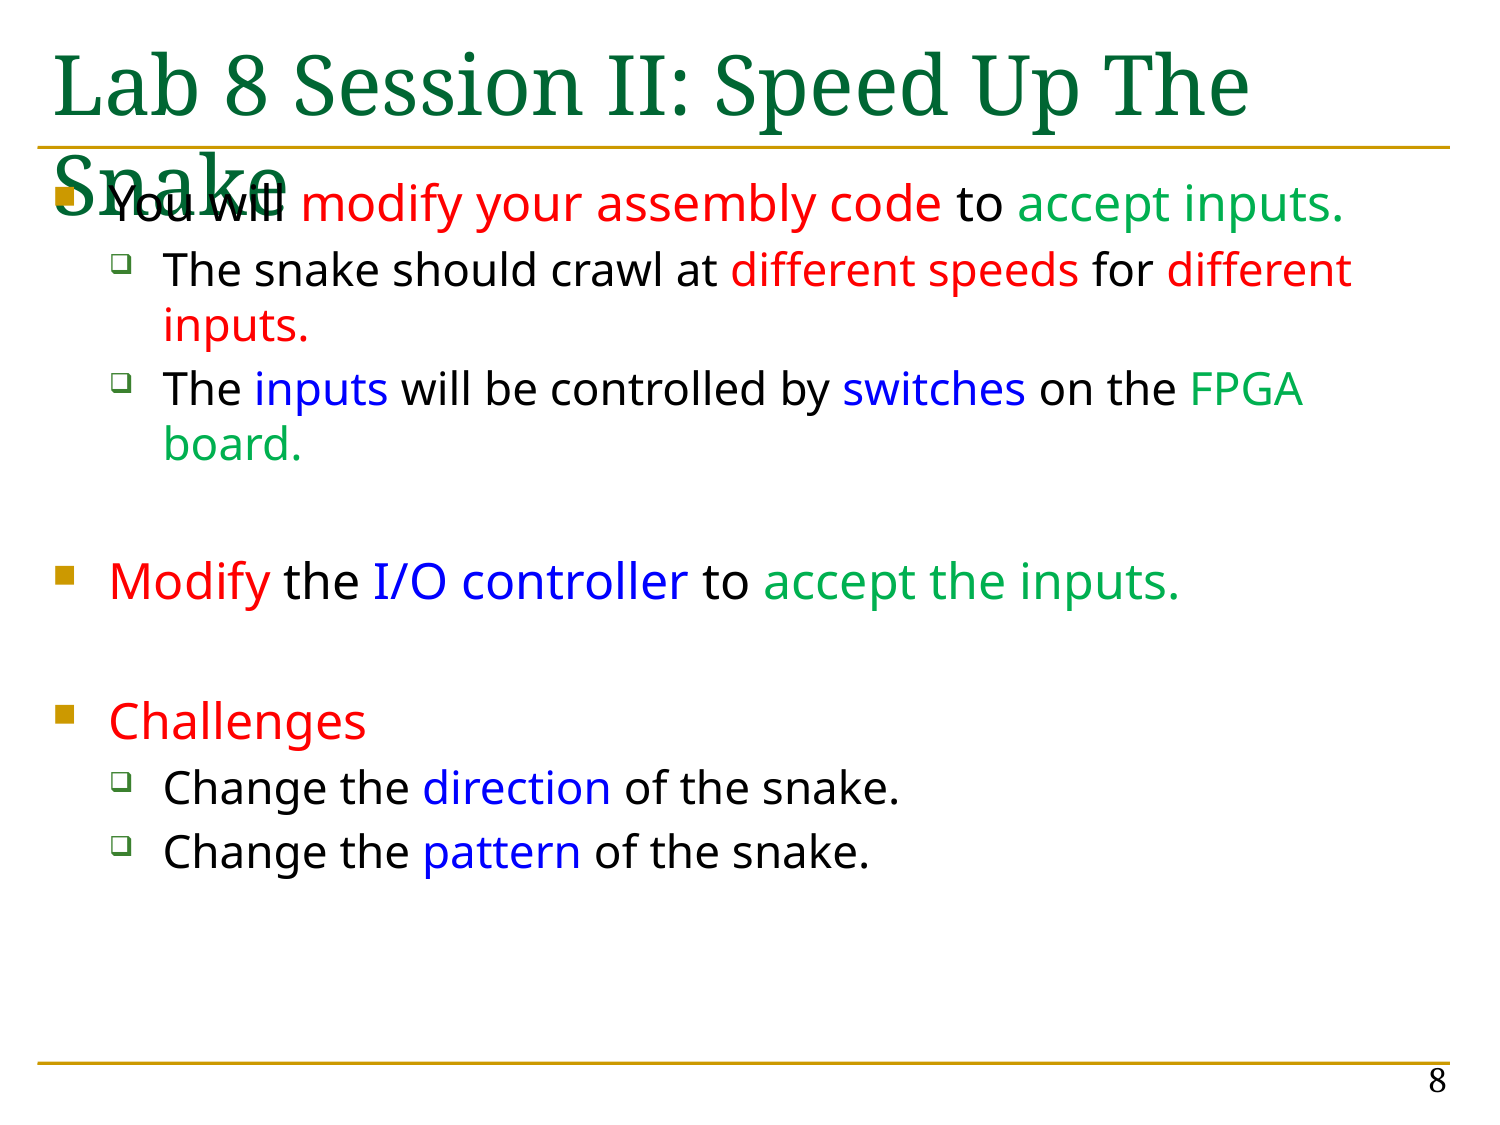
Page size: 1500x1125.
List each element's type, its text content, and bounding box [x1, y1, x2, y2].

list You will modify your assembly code to accept inputs. The snake should crawl at different speeds for different inputs. The inputs will be controlled by switches on the FPGA board. Modify the I/O controller to accept the inputs. Challenges Change the direction of the snake. Change the pattern of the snake. [37, 163, 1450, 1016]
title Lab 8 Session II: Speed Up The Snake [37, 24, 1450, 163]
slide_number 8 [1111, 1036, 1462, 1112]
